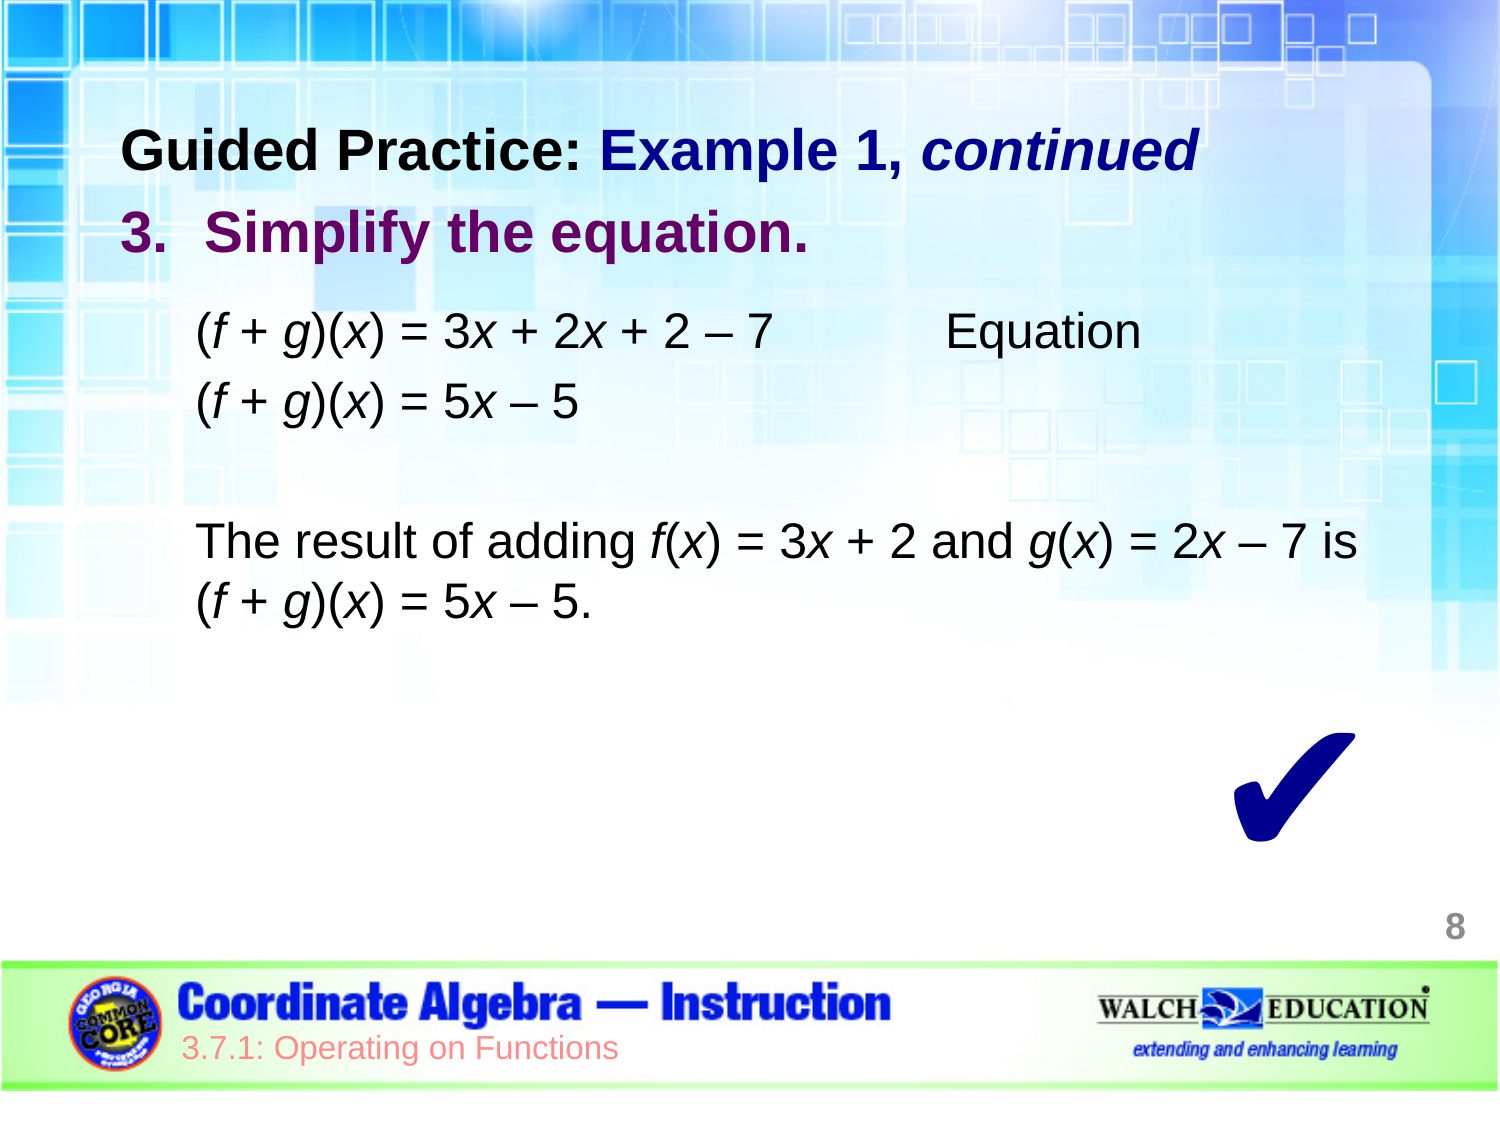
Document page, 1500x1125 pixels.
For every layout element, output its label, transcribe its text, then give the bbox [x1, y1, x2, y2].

text_box ✔ [1128, 651, 1394, 907]
subtitle Guided Practice: Example 1, continued Simplify the equation. (f + g)(x) = 3x + 2x + 2 – 7 Equation (f + g)(x) = 5x – 5 The result of adding f(x) = 3x + 2 and g(x) = 2x – 7 is (f + g)(x) = 5x – 5. [105, 105, 1394, 925]
footer 3.7.1: Operating on Functions [166, 1024, 1080, 1069]
picture [1, 0, 1500, 1091]
slide_number 8 [1361, 901, 1481, 949]
